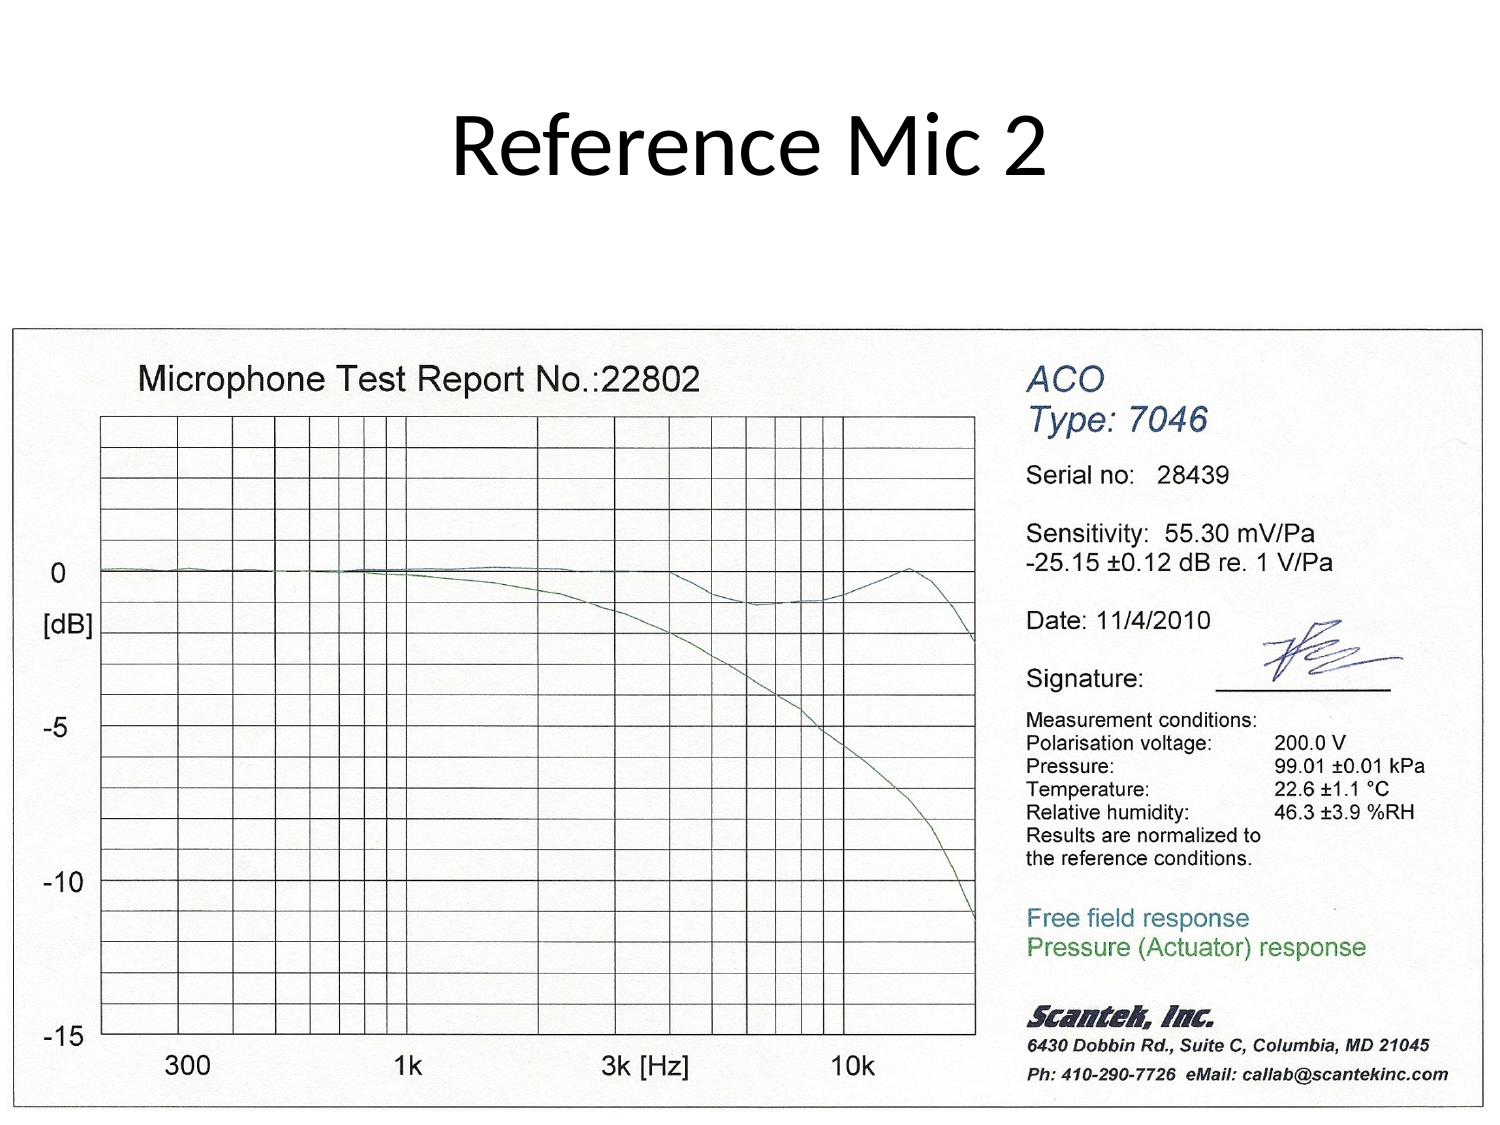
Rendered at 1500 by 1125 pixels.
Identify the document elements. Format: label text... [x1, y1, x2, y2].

picture [7, 324, 1488, 1112]
title Reference Mic 2 [75, 45, 1425, 233]
